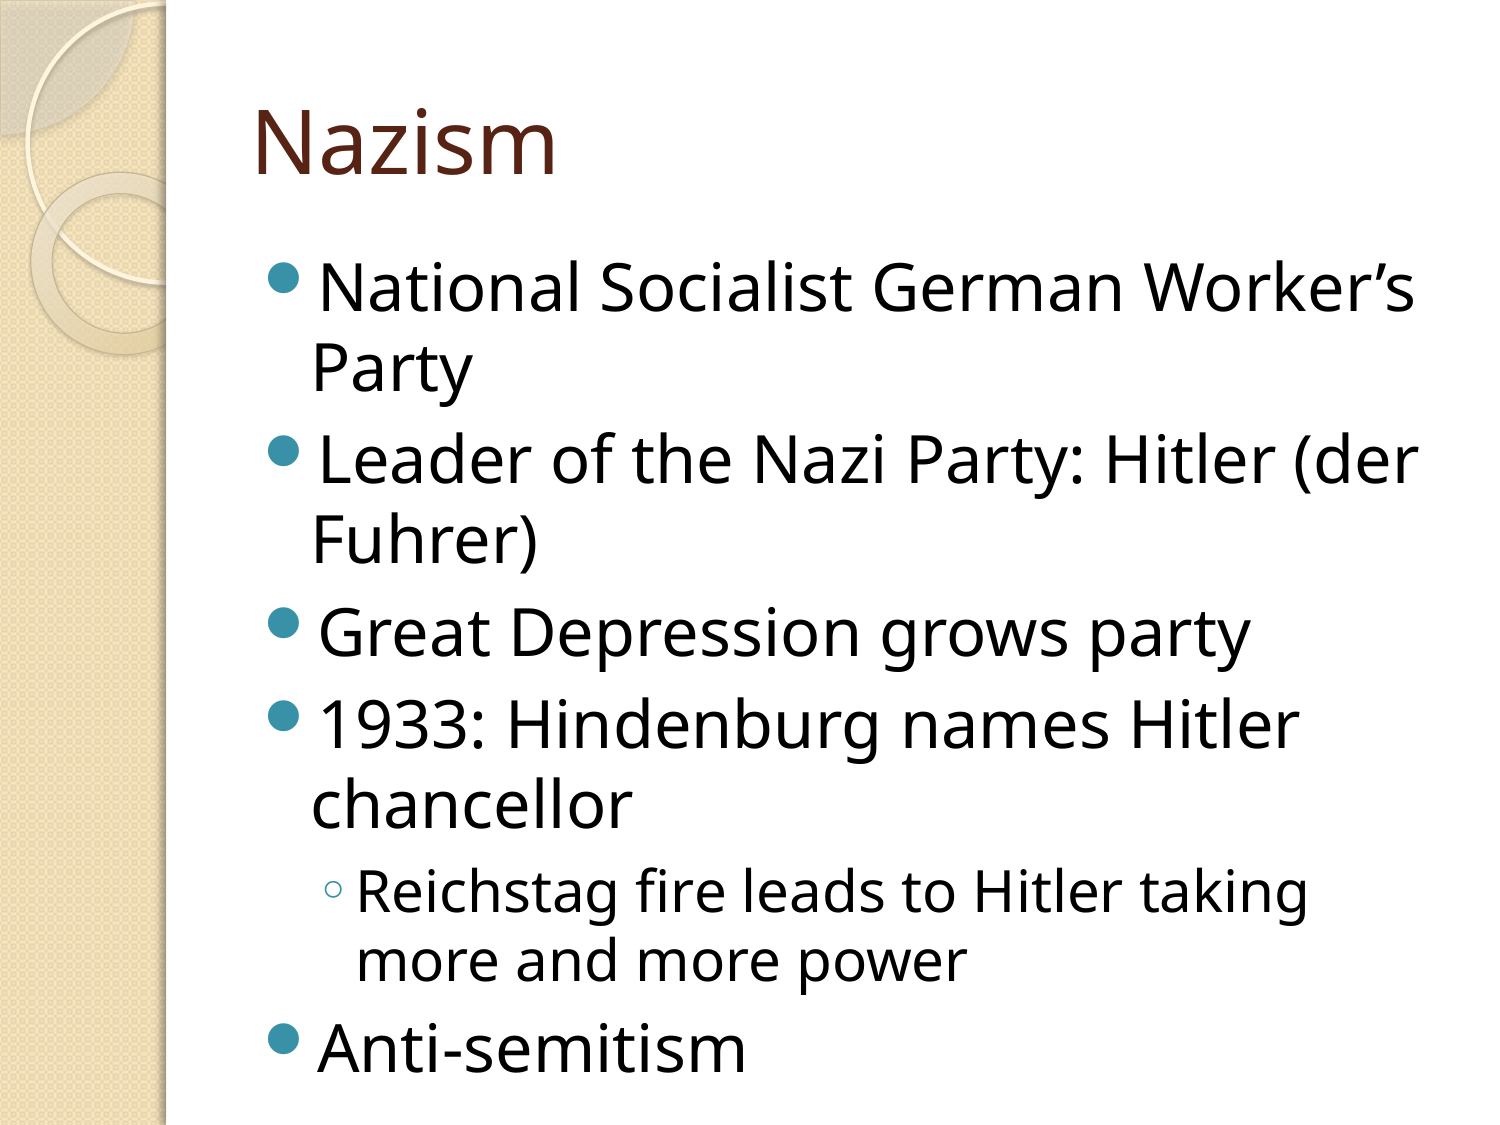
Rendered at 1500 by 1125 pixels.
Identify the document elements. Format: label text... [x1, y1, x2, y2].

title Nazism [235, 45, 1466, 233]
list National Socialist German Worker’s Party Leader of the Nazi Party: Hitler (der Fuhrer) Great Depression grows party 1933: Hindenburg names Hitler chancellor Reichstag fire leads to Hitler taking more and more power Anti-semitism [235, 237, 1466, 1025]
